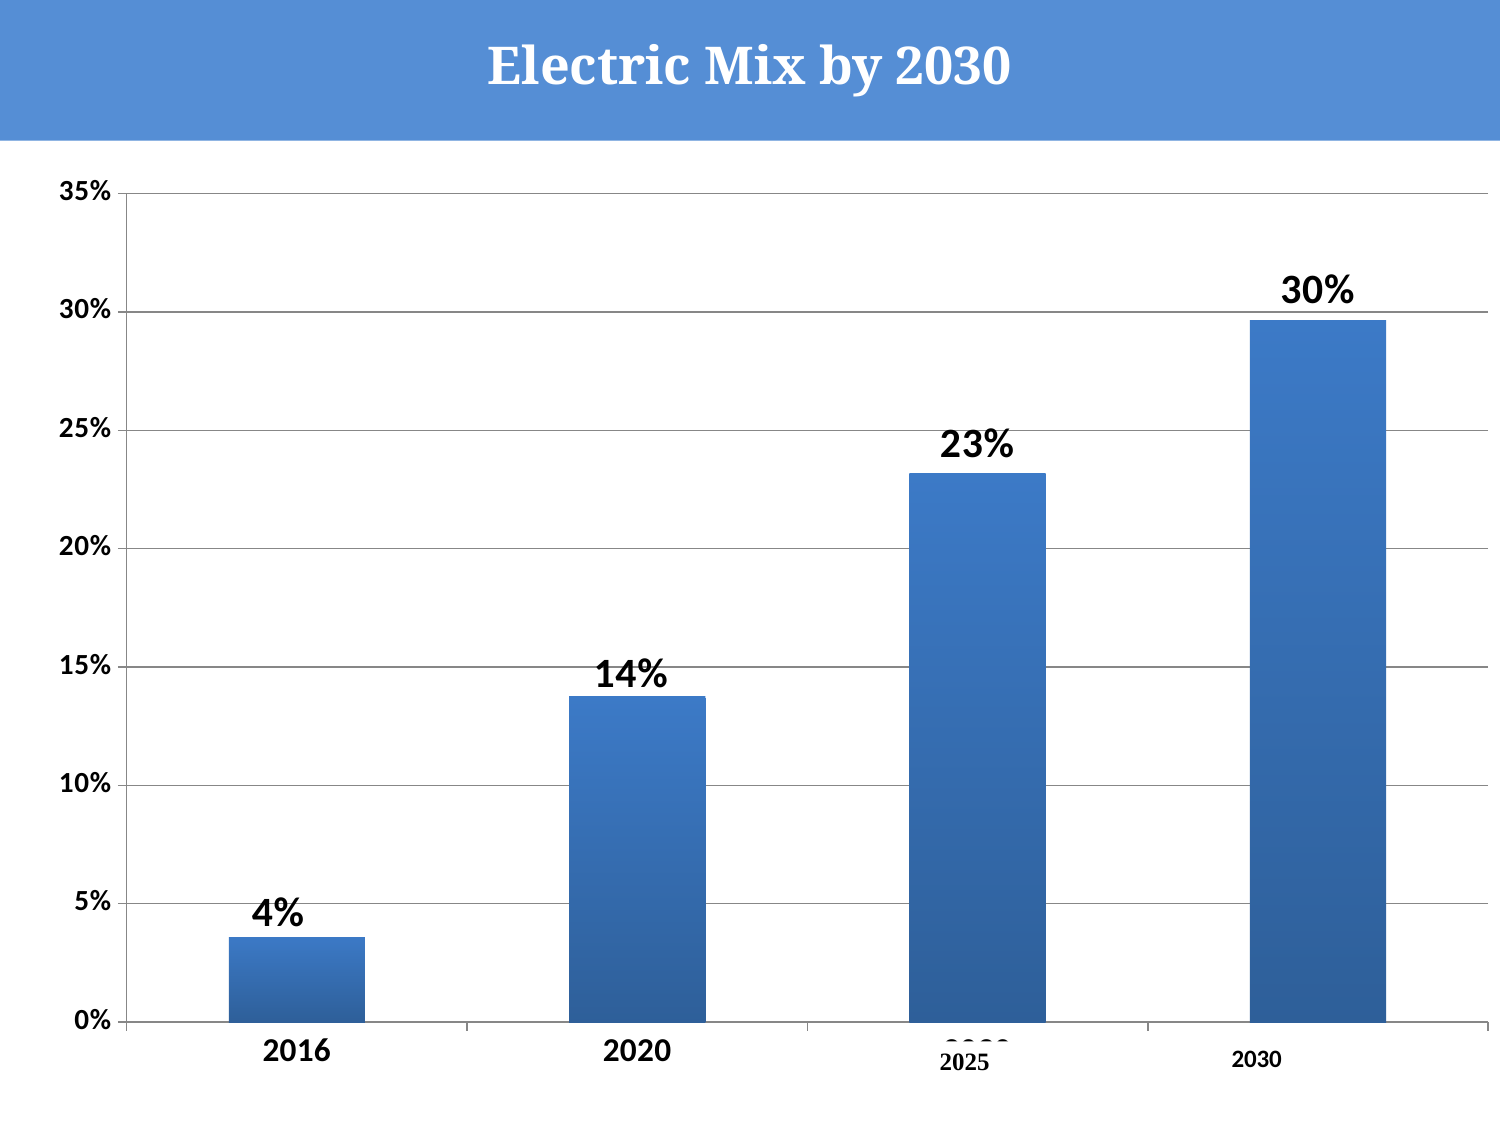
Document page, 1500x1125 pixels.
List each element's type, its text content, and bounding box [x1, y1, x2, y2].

title Electric Mix by 2030 [0, 0, 1500, 141]
chart [0, 163, 1500, 1125]
